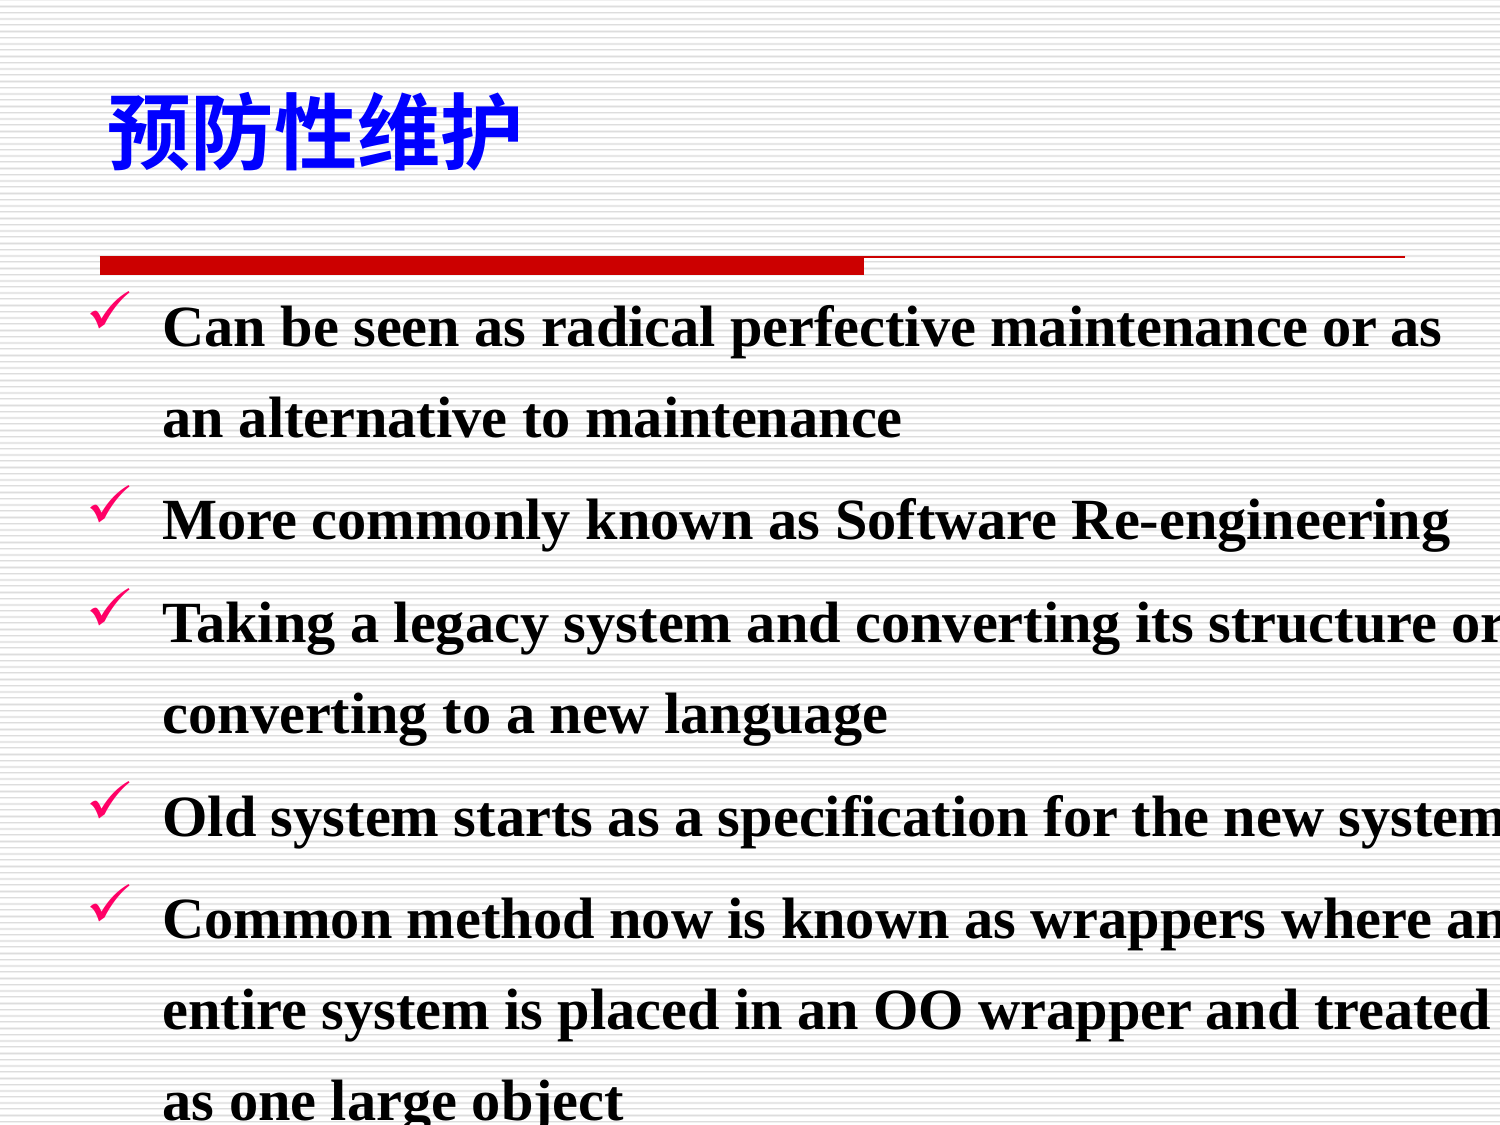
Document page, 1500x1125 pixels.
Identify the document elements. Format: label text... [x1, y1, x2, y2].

text_box Can be seen as radical perfective maintenance or as an alternative to maintenance More commonly known as Software Re-engineering Taking a legacy system and converting its structure or converting to a new language Old system starts as a specification for the new system Common method now is known as wrappers where an entire system is placed in an OO wrapper and treated as one large object [70, 259, 1500, 1125]
text_box 预防性维护 [92, 67, 1268, 193]
picture [0, 0, 1500, 1125]
